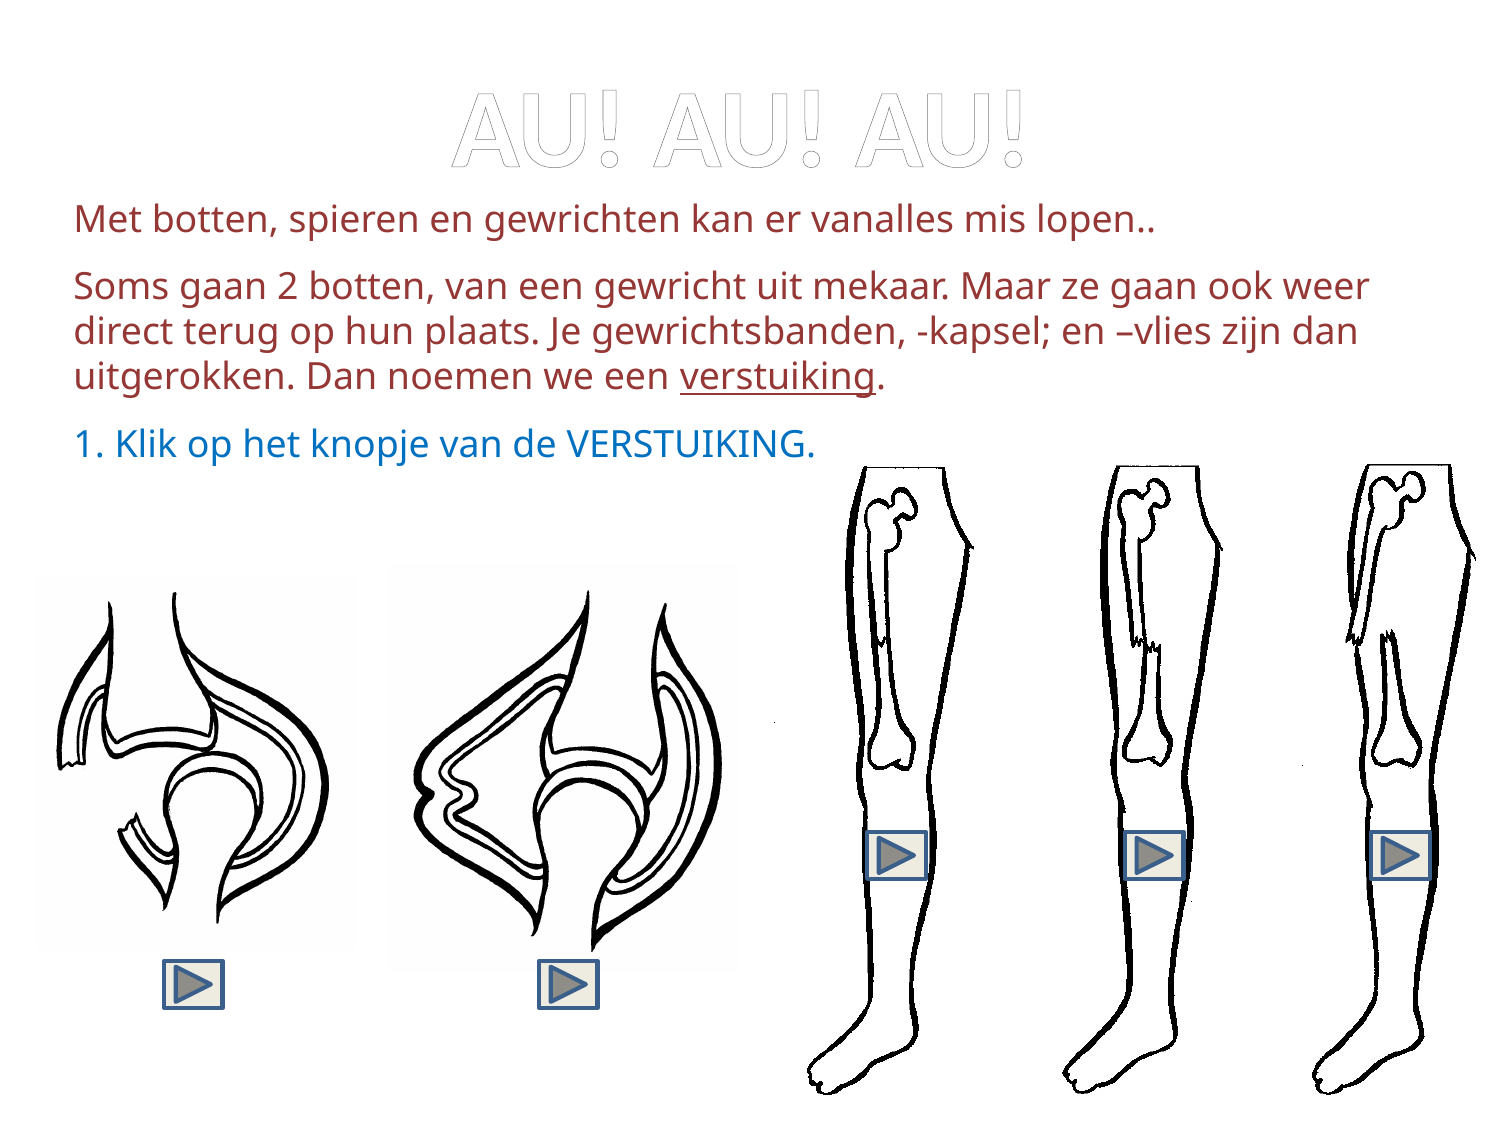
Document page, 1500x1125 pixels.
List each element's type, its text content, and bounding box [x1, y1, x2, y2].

text_box AU! AU! AU! [436, 46, 1047, 197]
picture [386, 445, 1500, 1114]
text_box [537, 980, 600, 1010]
text_box [162, 959, 225, 1010]
text_box Met botten, spieren en gewrichten kan er vanalles mis lopen.. Soms gaan 2 botten, van een gewricht uit mekaar. Maar ze gaan ook weer direct terug op hun plaats. Je gewrichtsbanden, -kapsel; en –vlies zijn dan uitgerokken. Dan noemen we een verstuiking. 1. Klik op het knopje van de VERSTUIKING. [58, 187, 1465, 473]
picture [34, 573, 358, 950]
